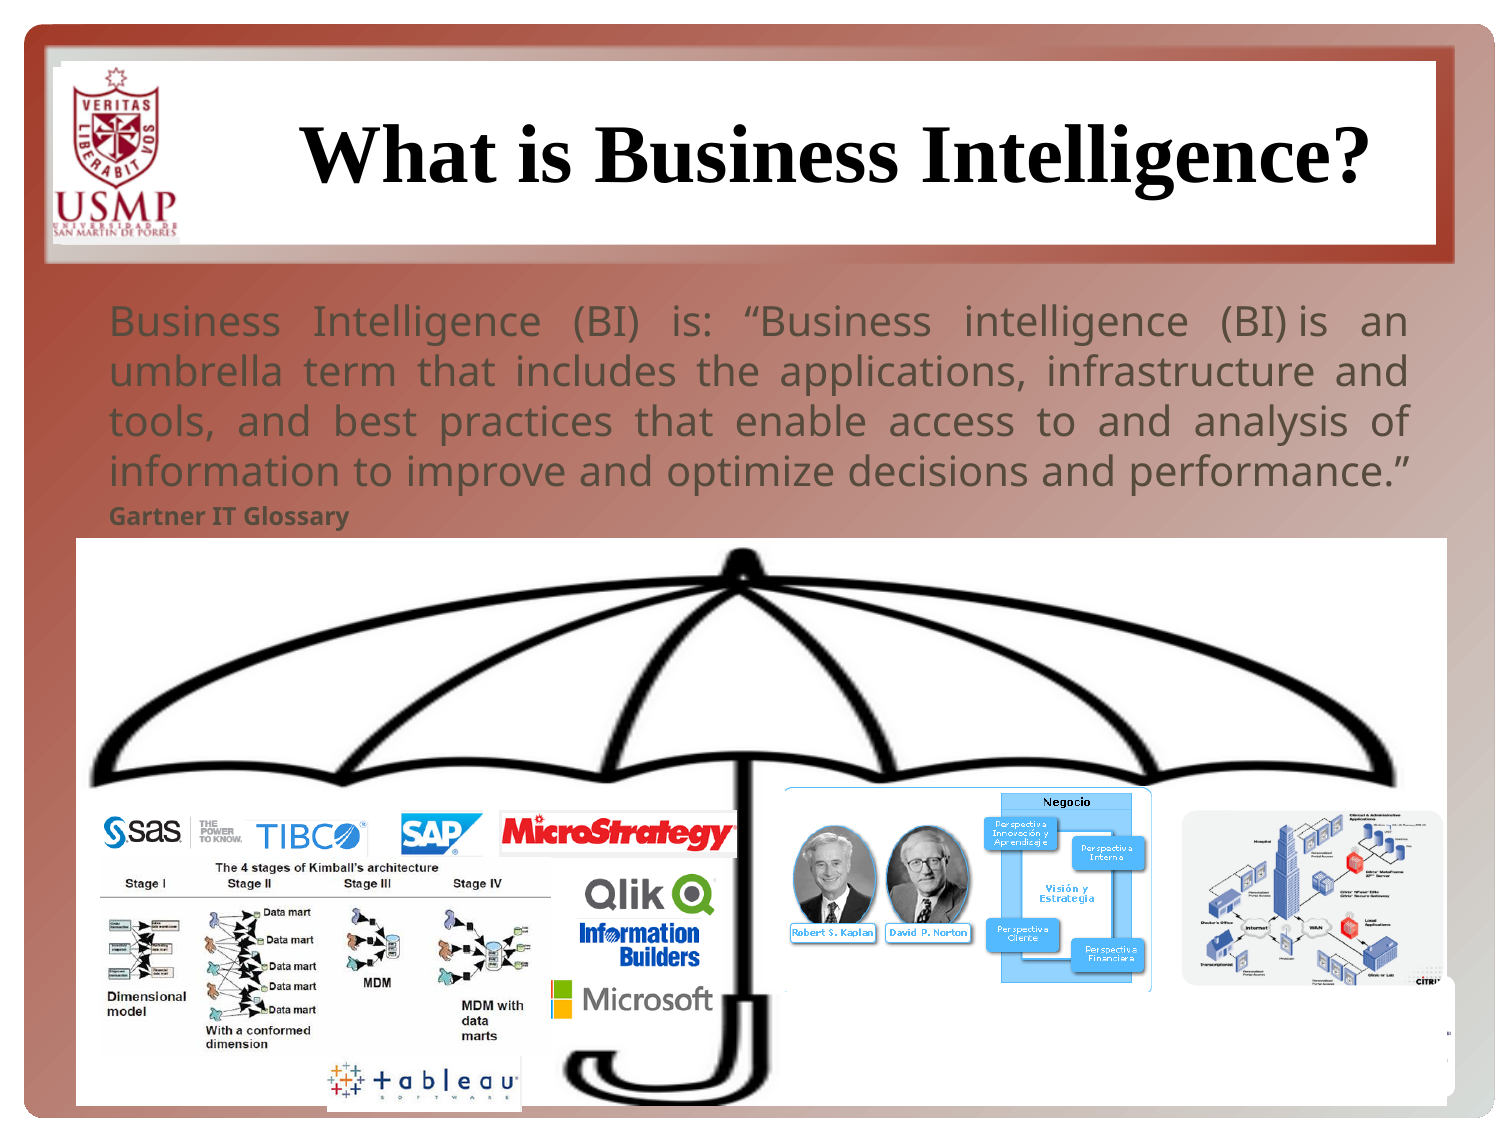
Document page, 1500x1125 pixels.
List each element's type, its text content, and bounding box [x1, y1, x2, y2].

picture [76, 538, 1455, 1113]
text_box What is Business Intelligence? [283, 92, 1390, 207]
list Business Intelligence (BI) is: “Business intelligence (BI) is an umbrella term that includes the applications, infrastructure and tools, and best practices that enable access to and analysis of information to improve and optimize decisions and performance.” Gartner IT Glossary [75, 287, 1425, 1005]
picture [53, 67, 180, 244]
